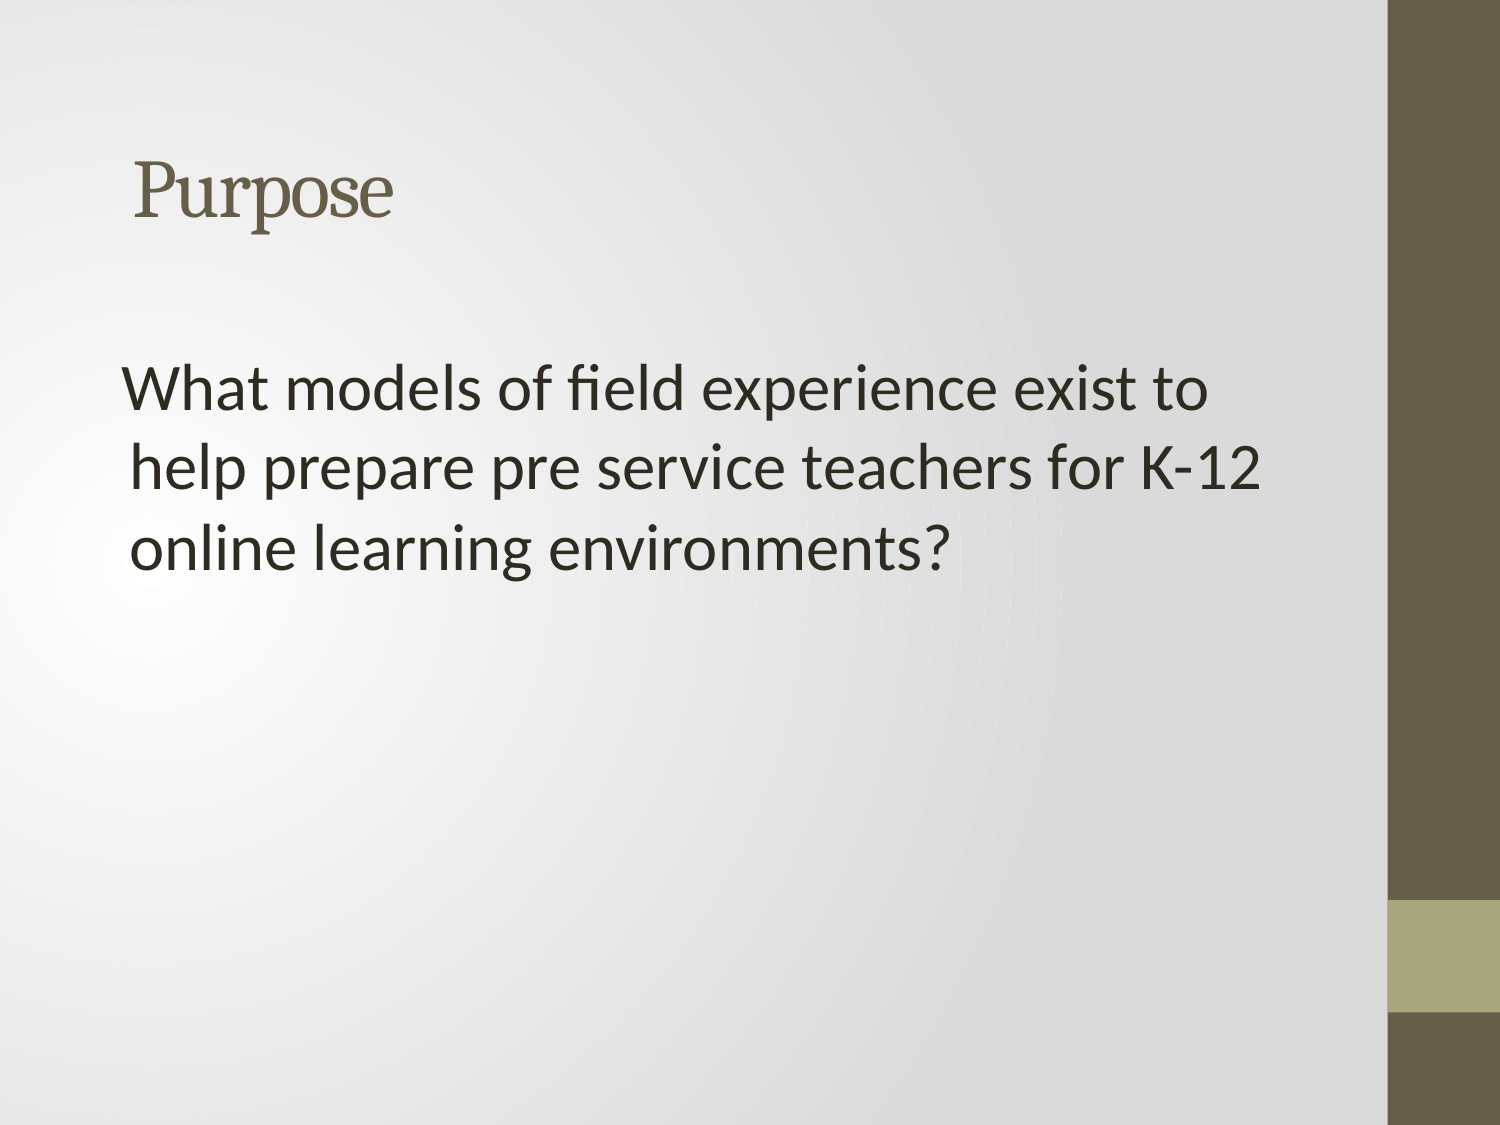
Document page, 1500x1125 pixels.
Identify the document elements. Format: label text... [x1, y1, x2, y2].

list What models of field experience exist to help prepare pre service teachers for K-12 online learning environments? [57, 335, 1283, 736]
title Purpose [117, 90, 1393, 278]
